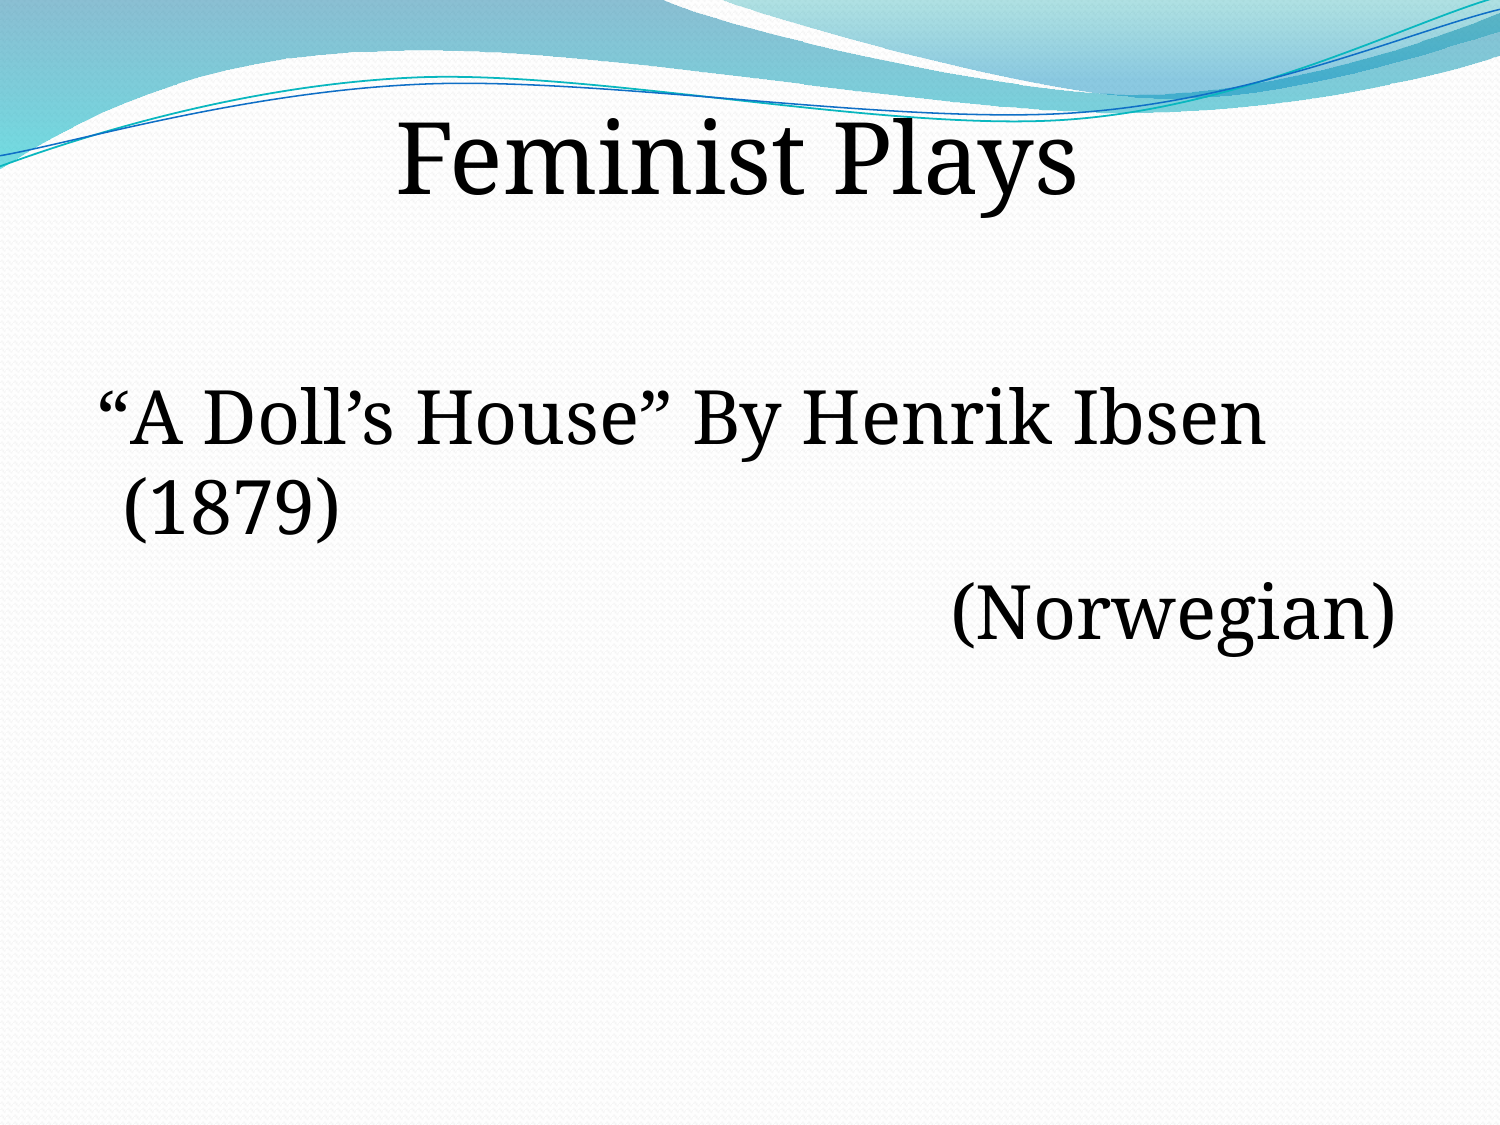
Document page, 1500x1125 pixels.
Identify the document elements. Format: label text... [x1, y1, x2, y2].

list Feminist Plays “A Doll’s House” By Henrik Ibsen (1879) (Norwegian) [62, 87, 1413, 1005]
